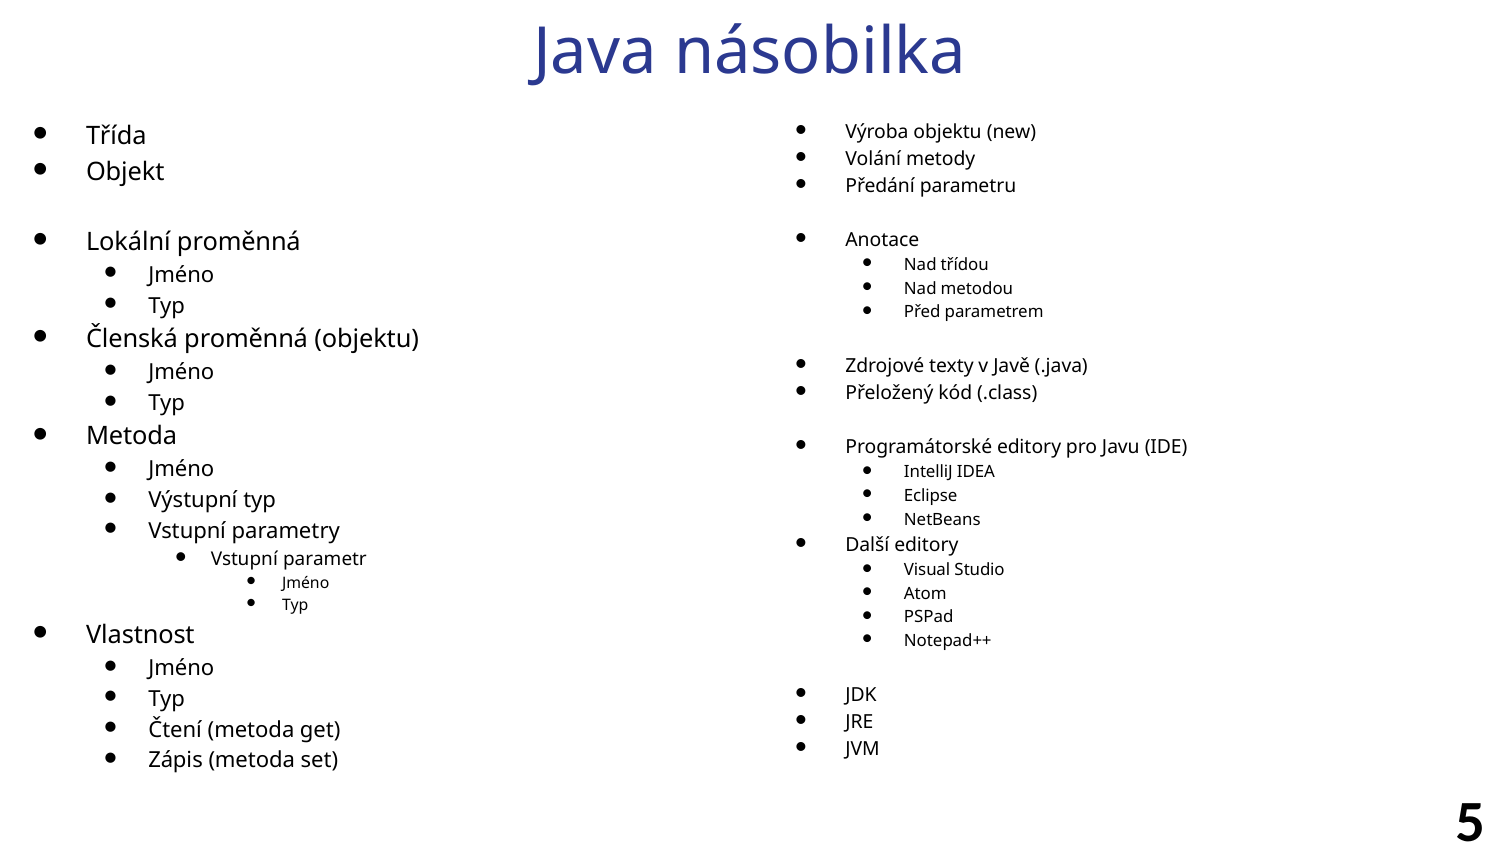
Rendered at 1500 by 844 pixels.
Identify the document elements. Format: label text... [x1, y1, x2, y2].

list Třída Objekt Lokální proměnná Jméno Typ Členská proměnná (objektu) Jméno Typ Metoda Jméno Výstupní typ Vstupní parametry Vstupní parametr Jméno Typ Vlastnost Jméno Typ Čtení (metoda get) Zápis (metoda set) [17, 111, 780, 786]
list Výroba objektu (new) Volání metody Předání parametru Anotace Nad třídou Nad metodou Před parametrem Zdrojové texty v Javě (.java) Přeložený kód (.class) Programátorské editory pro Javu (IDE) IntelliJ IDEA Eclipse NetBeans Další editory Visual Studio Atom PSPad Notepad++ JDK JRE JVM [780, 111, 1500, 786]
title Java násobilka [75, 0, 1425, 95]
slide_number 5 [1149, 797, 1500, 838]
